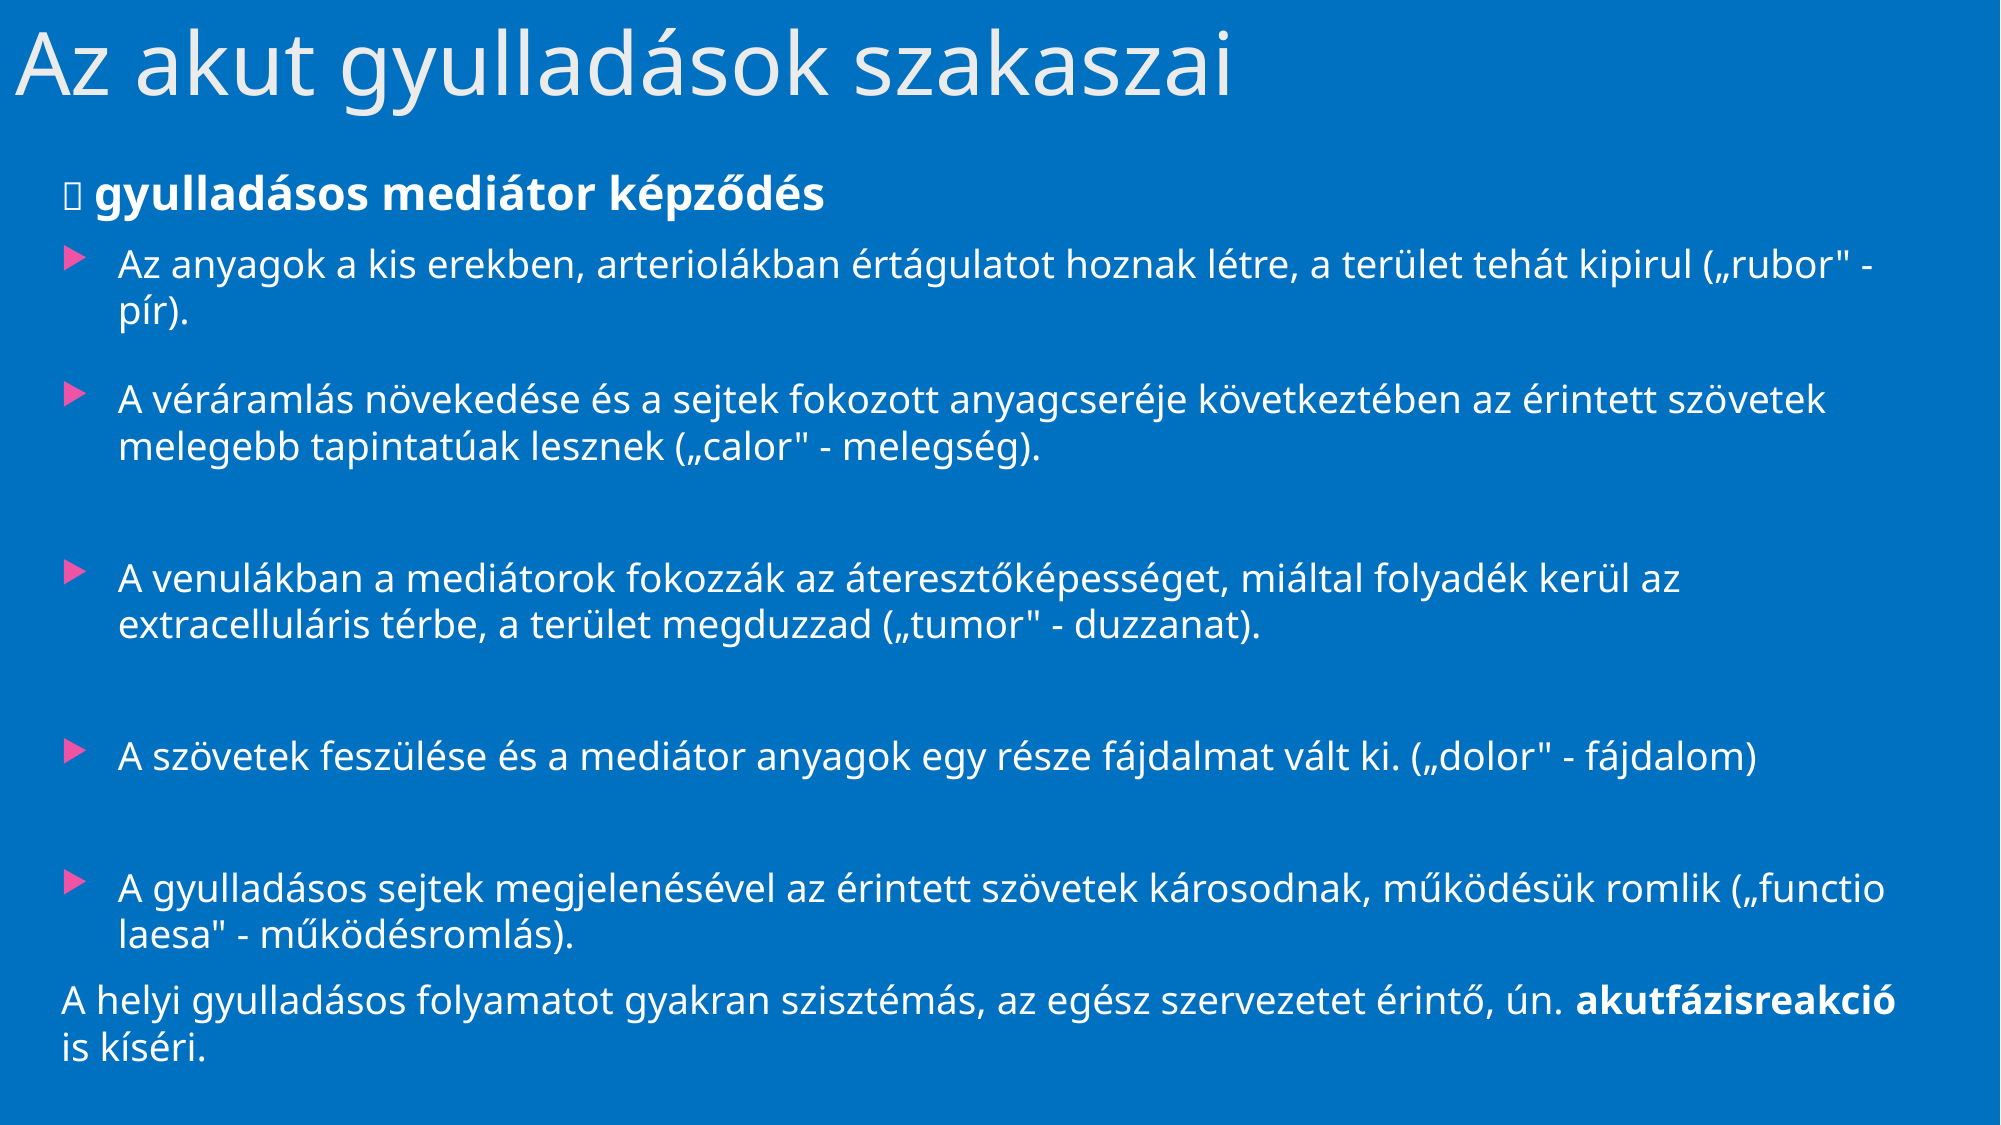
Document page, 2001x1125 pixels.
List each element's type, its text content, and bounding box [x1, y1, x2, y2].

list  gyulladásos mediátor képződés Az anyagok a kis erekben, arteriolákban értágulatot hoznak létre, a terület tehát kipirul („rubor" - pír). A véráramlás növekedése és a sejtek fokozott anyagcseréje következtében az érintett szö­vetek melegebb tapintatúak lesznek („calor" - melegség). A venulákban a mediátorok fokozzák az áteresztőképességet, miáltal folyadék kerül az extracelluláris térbe, a terület megduzzad („tumor" - duzzanat). A szövetek feszülése és a mediátor anyagok egy része fájdalmat vált ki. („dolor" - fájdalom) A gyulladásos sejtek megjelenésével az érintett szövetek károsodnak, működésük romlik („functio laesa" - működésromlás). A helyi gyulladásos folyamatot gyakran szisztémás, az egész szervezetet érintő, ún. akutfázisreakció is kíséri. [46, 156, 1935, 1086]
title Az akut gyulladások szakaszai [0, 0, 1543, 230]
